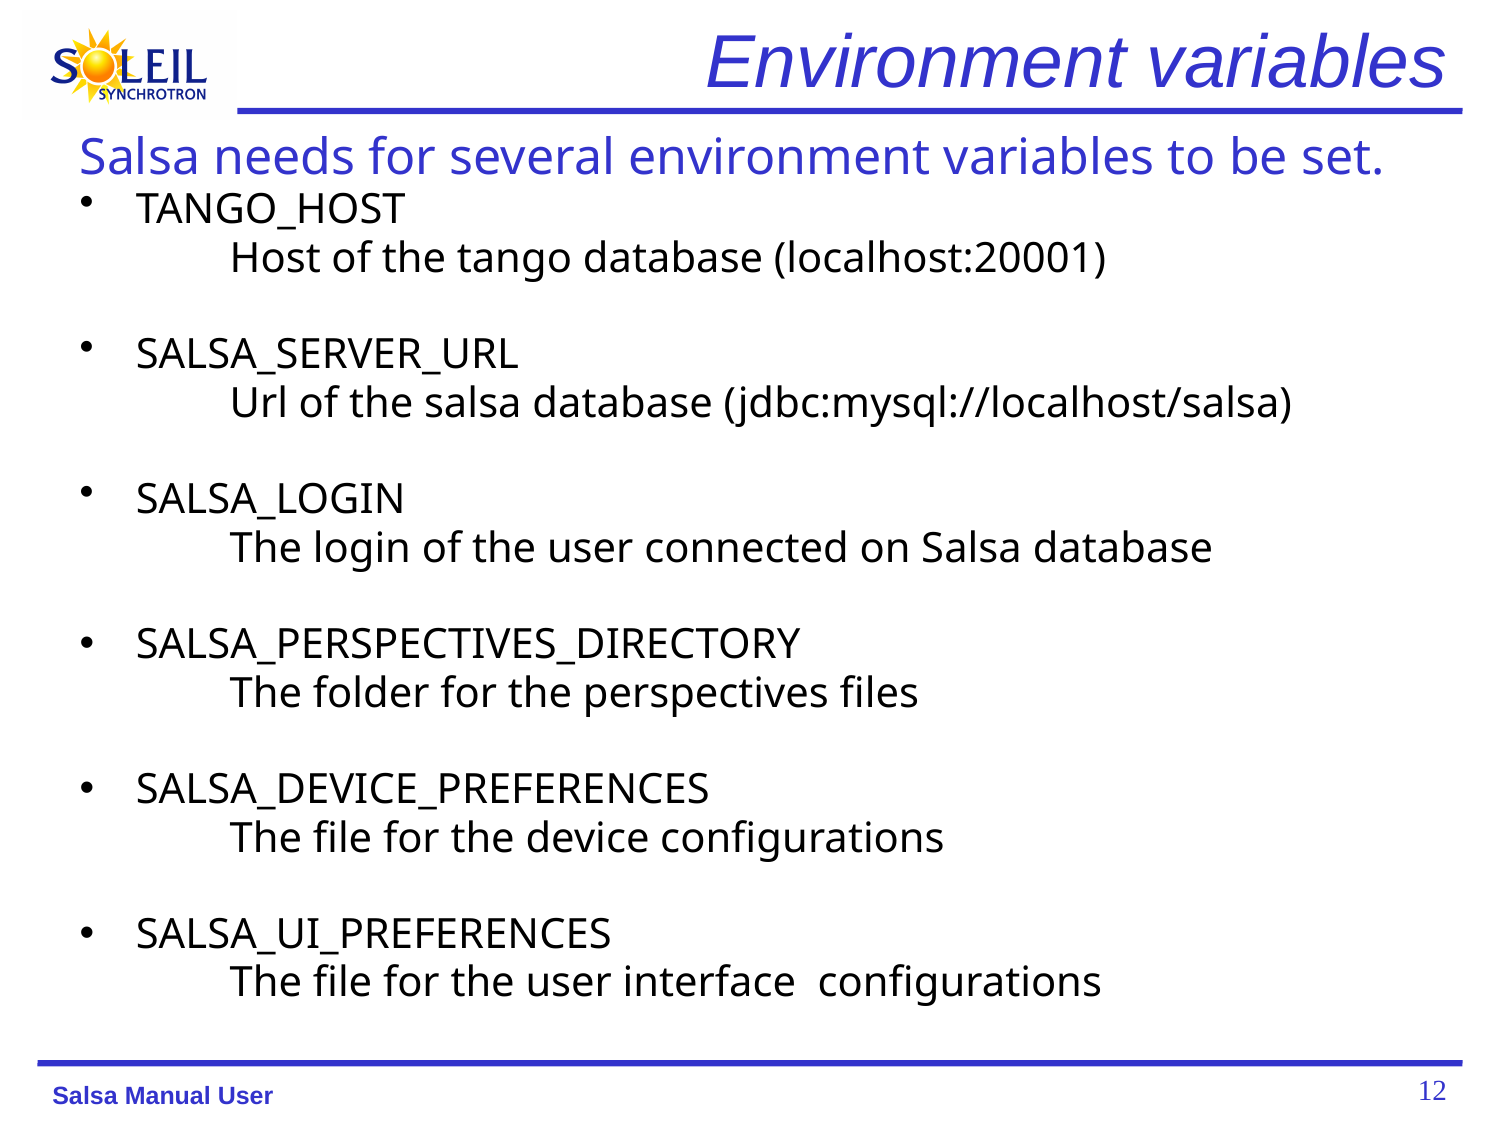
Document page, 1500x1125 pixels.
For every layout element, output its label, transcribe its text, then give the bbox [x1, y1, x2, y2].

title Environment variables [237, 10, 1463, 106]
list Salsa needs for several environment variables to be set. TANGO_HOST Host of the tango database (localhost:20001) SALSA_SERVER_URL Url of the salsa database (jdbc:mysql://localhost/salsa) SALSA_LOGIN The login of the user connected on Salsa database SALSA_PERSPECTIVES_DIRECTORY The folder for the perspectives files SALSA_DEVICE_PREFERENCES The file for the device configurations SALSA_UI_PREFERENCES The file for the user interface configurations [64, 128, 1463, 1064]
slide_number 12 [1119, 1064, 1463, 1118]
